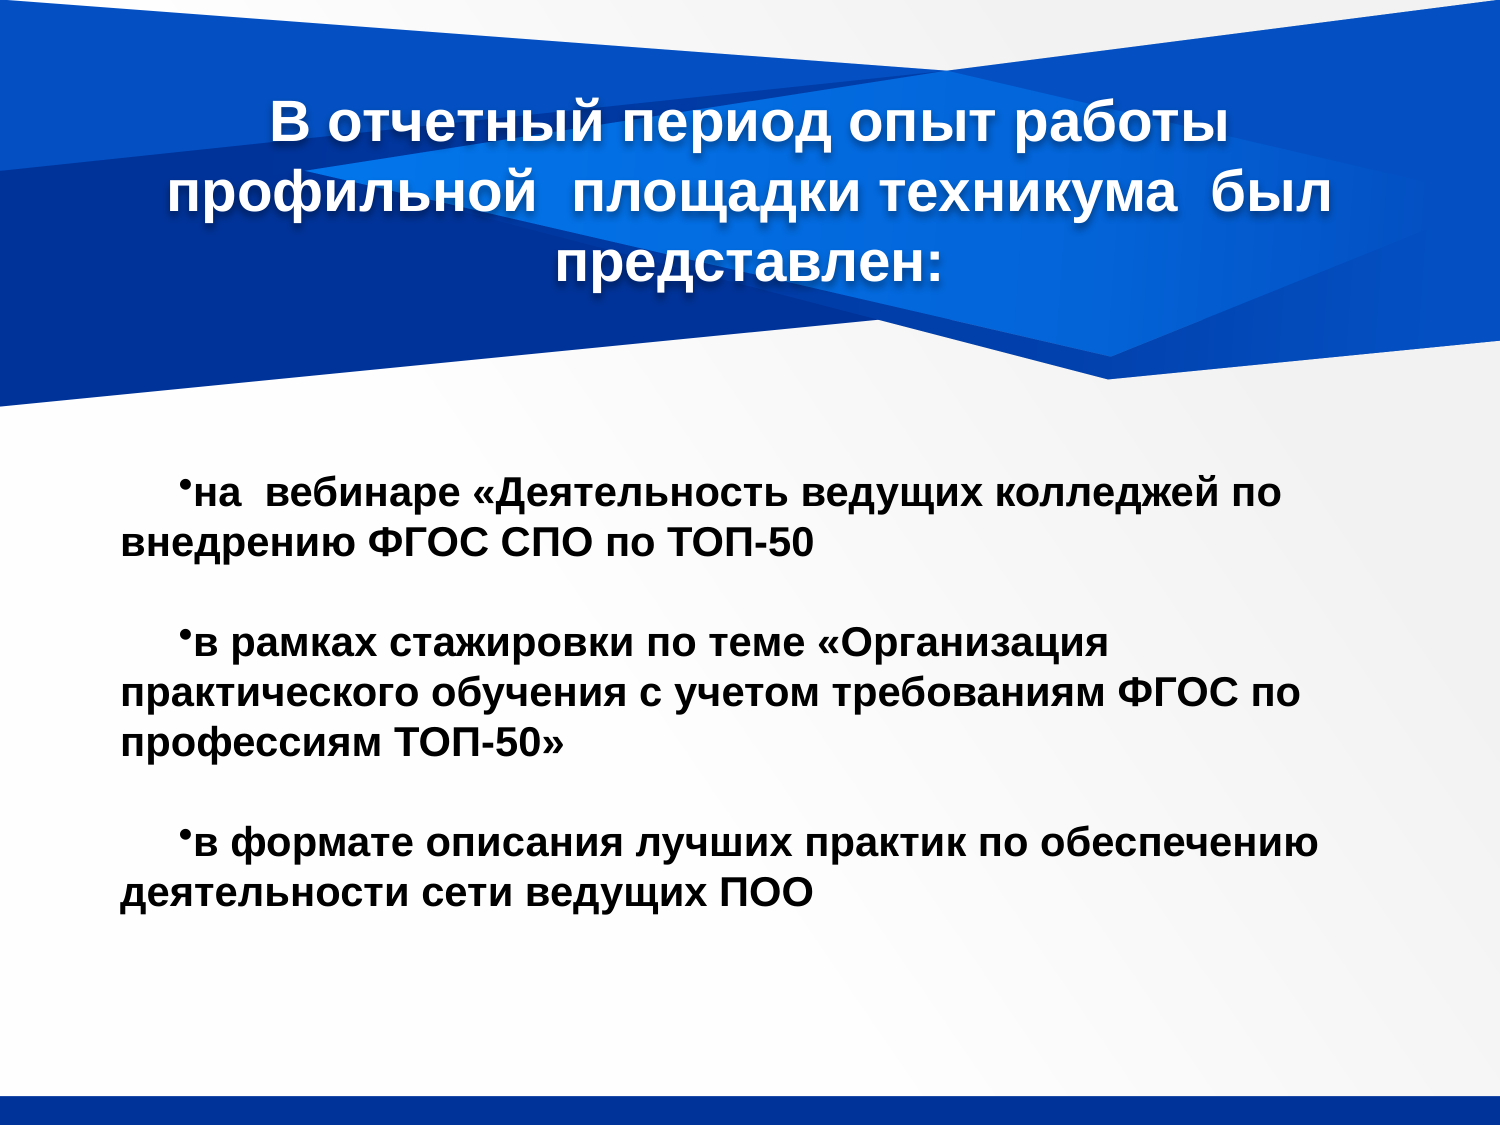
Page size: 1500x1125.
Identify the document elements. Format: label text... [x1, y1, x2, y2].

text_box на вебинаре «Деятельность ведущих колледжей по внедрению ФГОС СПО по ТОП-50 в рамках стажировки по теме «Организация практического обучения с учетом требованиям ФГОС по профессиям ТОП-50» в формате описания лучших практик по обеспечению деятельности сети ведущих ПОО [105, 457, 1395, 922]
title В отчетный период опыт работы профильной площадки техникума был представлен: [75, 164, 1425, 352]
picture [0, 0, 1500, 1125]
